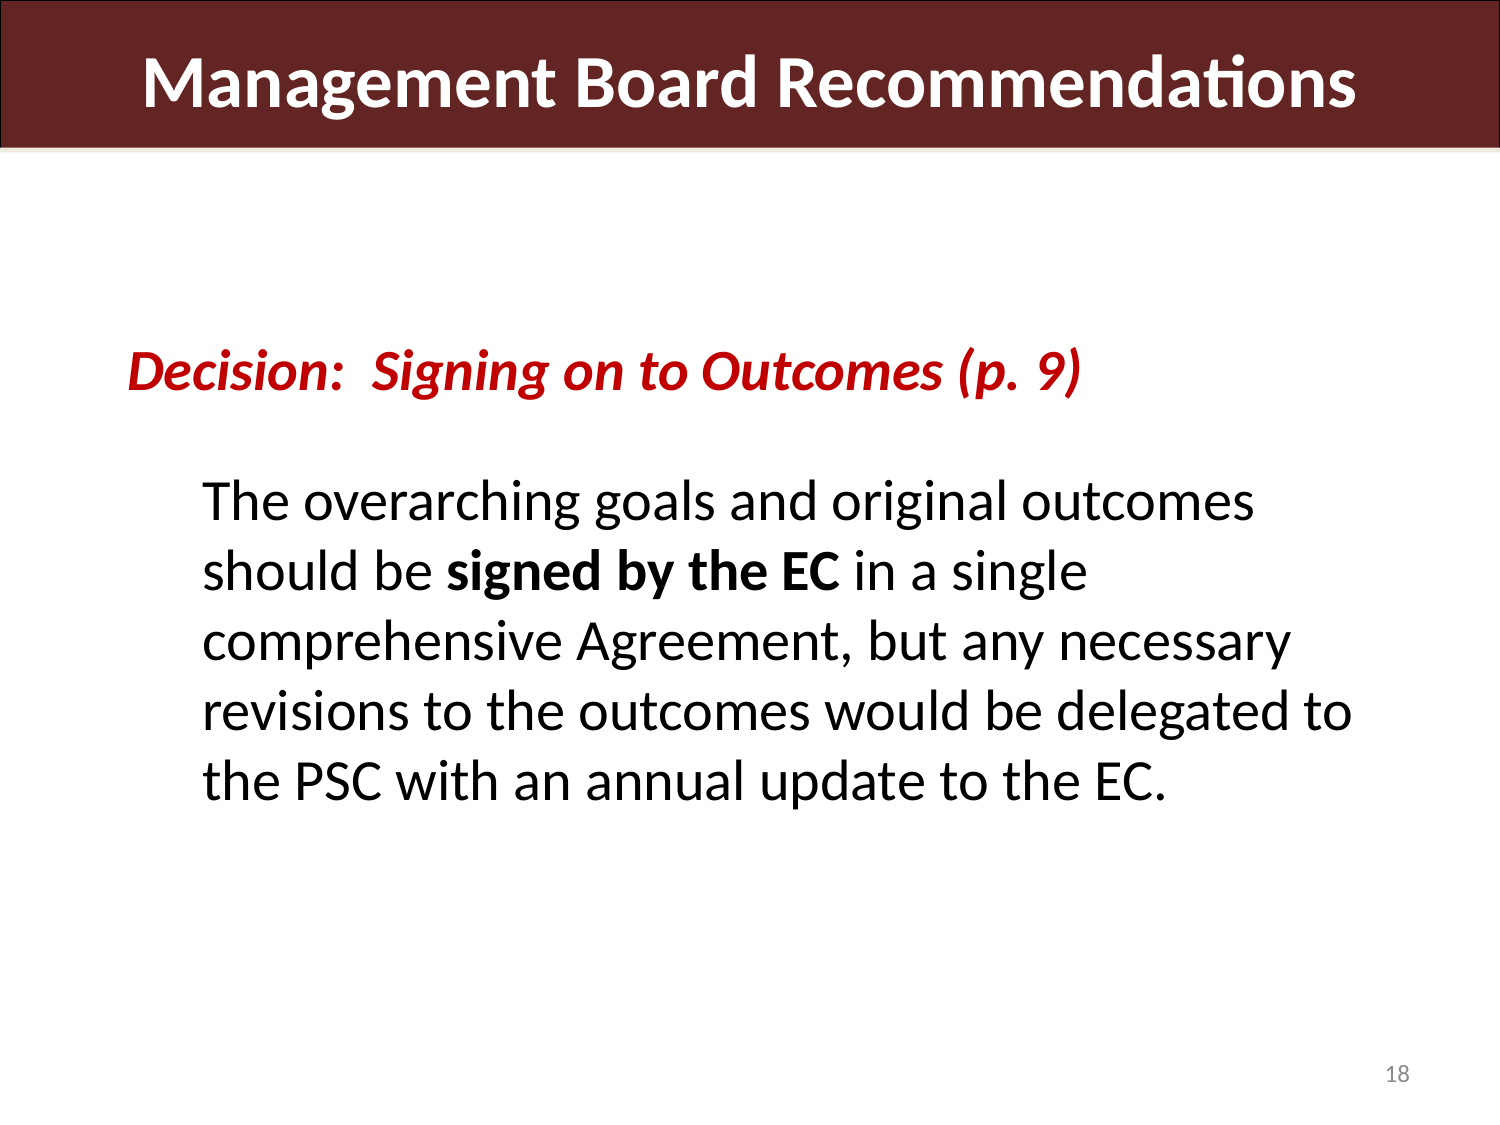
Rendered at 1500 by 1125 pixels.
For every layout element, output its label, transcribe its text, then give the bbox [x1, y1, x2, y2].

slide_number 18 [1074, 1042, 1425, 1103]
text_box Decision: Signing on to Outcomes (p. 9) The overarching goals and original outcomes should be signed by the EC in a single comprehensive Agreement, but any necessary revisions to the outcomes would be delegated to the PSC with an annual update to the EC. [112, 274, 1413, 896]
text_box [0, 0, 1500, 151]
